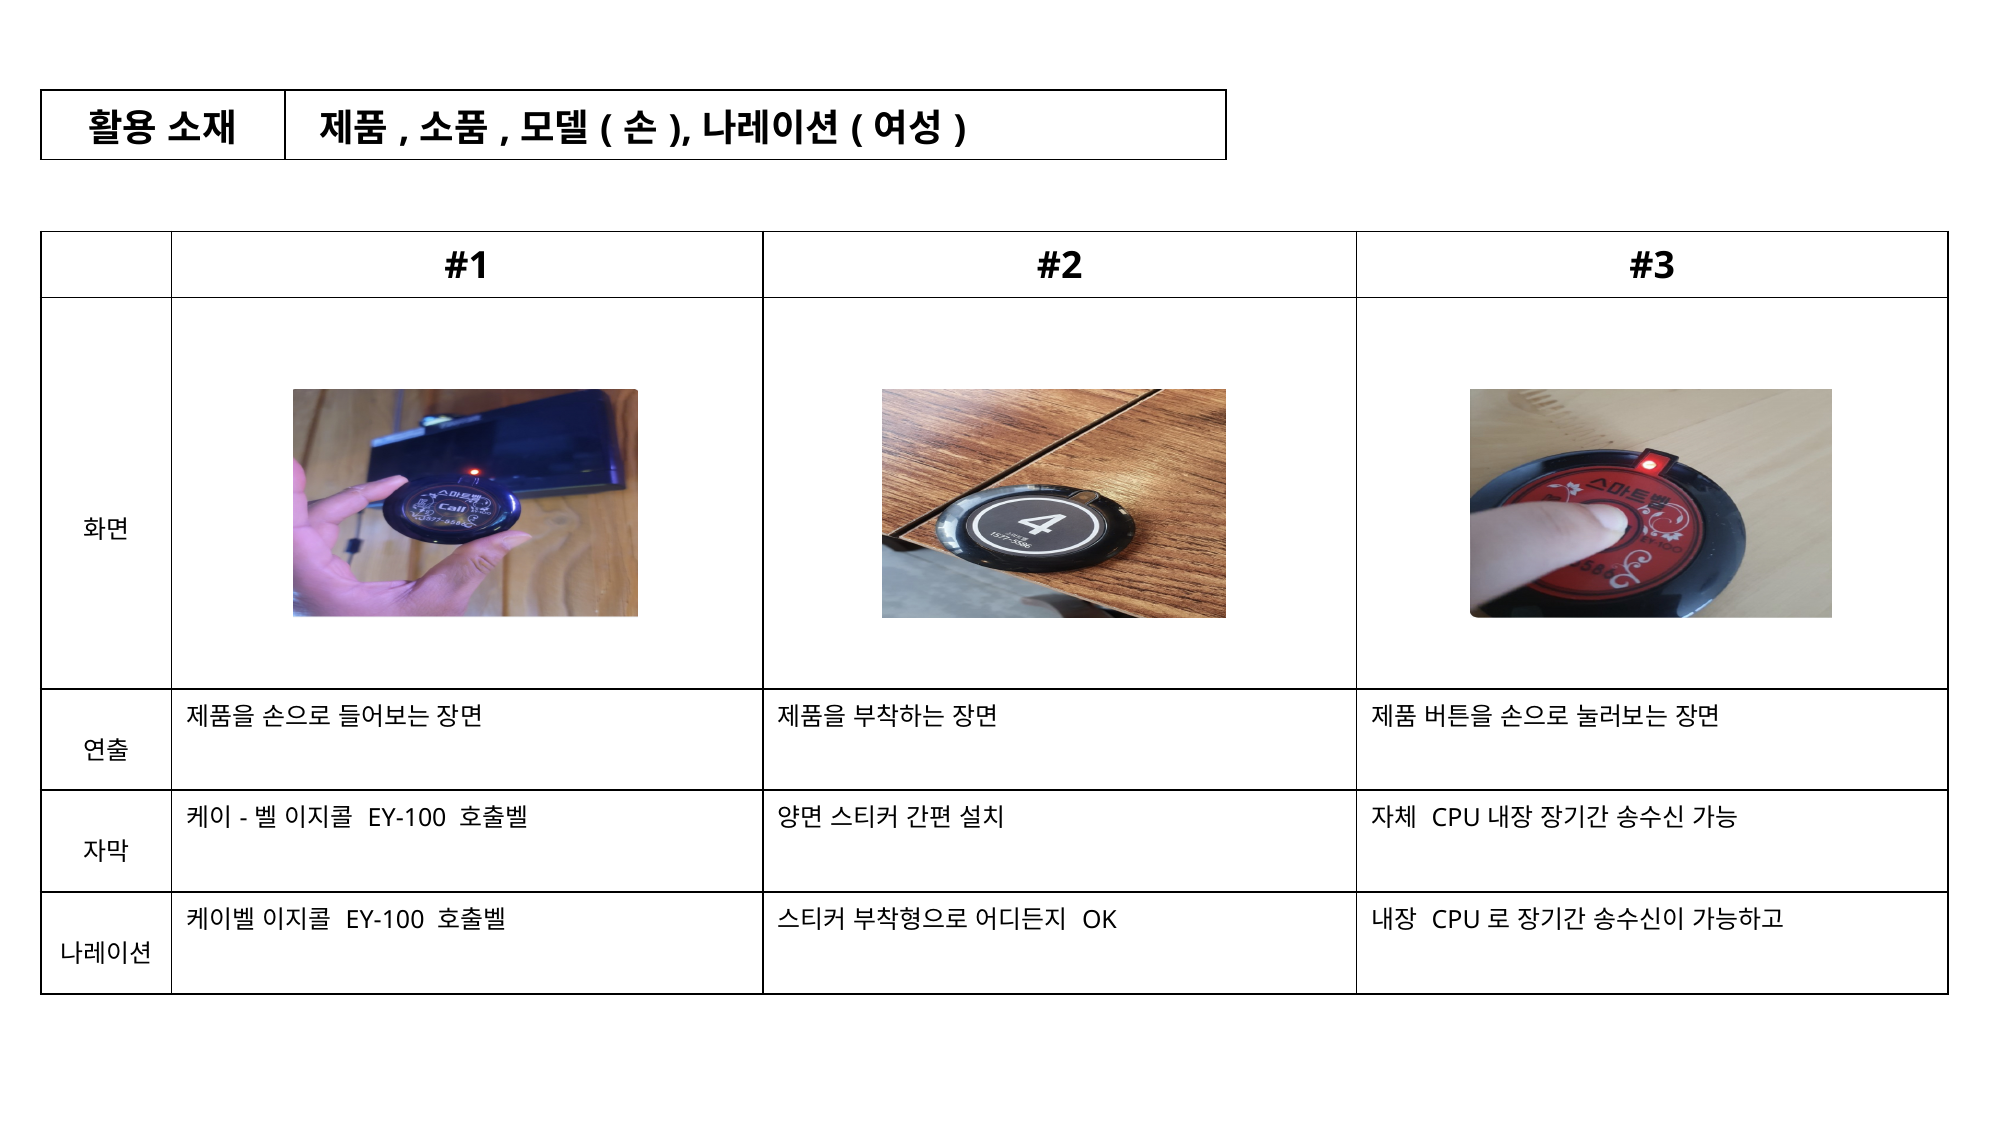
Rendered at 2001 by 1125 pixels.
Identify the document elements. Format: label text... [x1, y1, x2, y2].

table_cell [172, 298, 762, 688]
table_header #1 [172, 232, 762, 297]
table_cell [764, 298, 1356, 688]
table_cell 제품을 부착하는 장면 [764, 690, 1356, 789]
table_cell 나레이션 [42, 893, 171, 993]
picture [1470, 389, 1832, 618]
table_cell 연출 [42, 690, 171, 789]
table_cell 자막 [42, 791, 171, 891]
table_cell 스티커 부착형으로 어디든지 OK [764, 893, 1356, 993]
table_cell 케이-벨 이지콜 EY-100 호출벨 [172, 791, 762, 891]
table_header 제품,소품,모델(손),나레이션(여성) [286, 91, 1225, 159]
table_cell 양면 스티커 간편 설치 [764, 791, 1356, 891]
table_header #2 [764, 232, 1356, 297]
table_cell 자체 CPU내장 장기간 송수신 가능 [1357, 791, 1947, 891]
table_cell 화면 [42, 298, 171, 688]
picture [882, 389, 1226, 618]
table_header [42, 232, 171, 297]
table_cell 케이벨 이지콜 EY-100 호출벨 [172, 893, 762, 993]
table_cell 내장 CPU로 장기간 송수신이 가능하고 [1357, 893, 1947, 993]
picture [293, 389, 638, 618]
table_cell 제품을 손으로 들어보는 장면 [172, 690, 762, 789]
table_cell [1357, 298, 1947, 688]
table_header 활용 소재 [42, 91, 284, 159]
table_header #3 [1357, 232, 1947, 297]
table_cell 제품 버튼을 손으로 눌러보는 장면 [1357, 690, 1947, 789]
